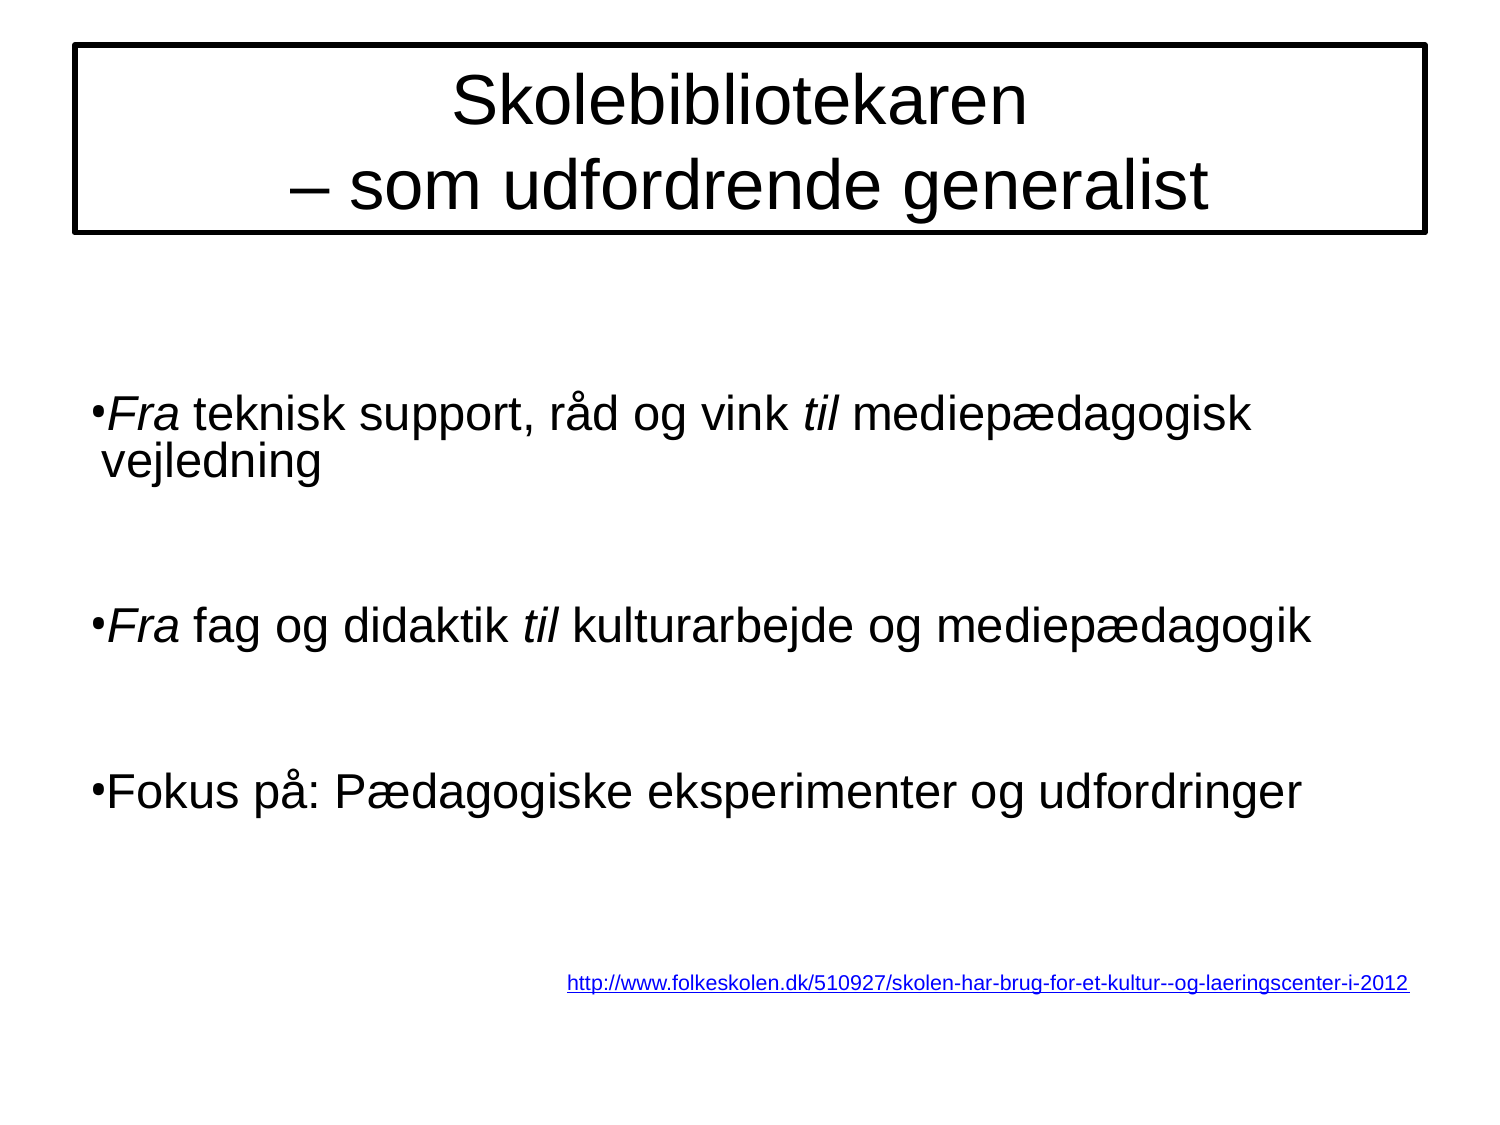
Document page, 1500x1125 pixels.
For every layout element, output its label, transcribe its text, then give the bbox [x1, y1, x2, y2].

title Skolebibliotekaren – som udfordrende generalist [74, 45, 1425, 233]
list Fra teknisk support, råd og vink til mediepædagogisk vejledning Fra fag og didaktik til kulturarbejde og mediepædagogik Fokus på: Pædagogiske eksperimenter og udfordringer http://www.folkeskolen.dk/510927/skolen-har-brug-for-et-kultur--og-laeringscenter-i-2012 [74, 262, 1425, 1005]
